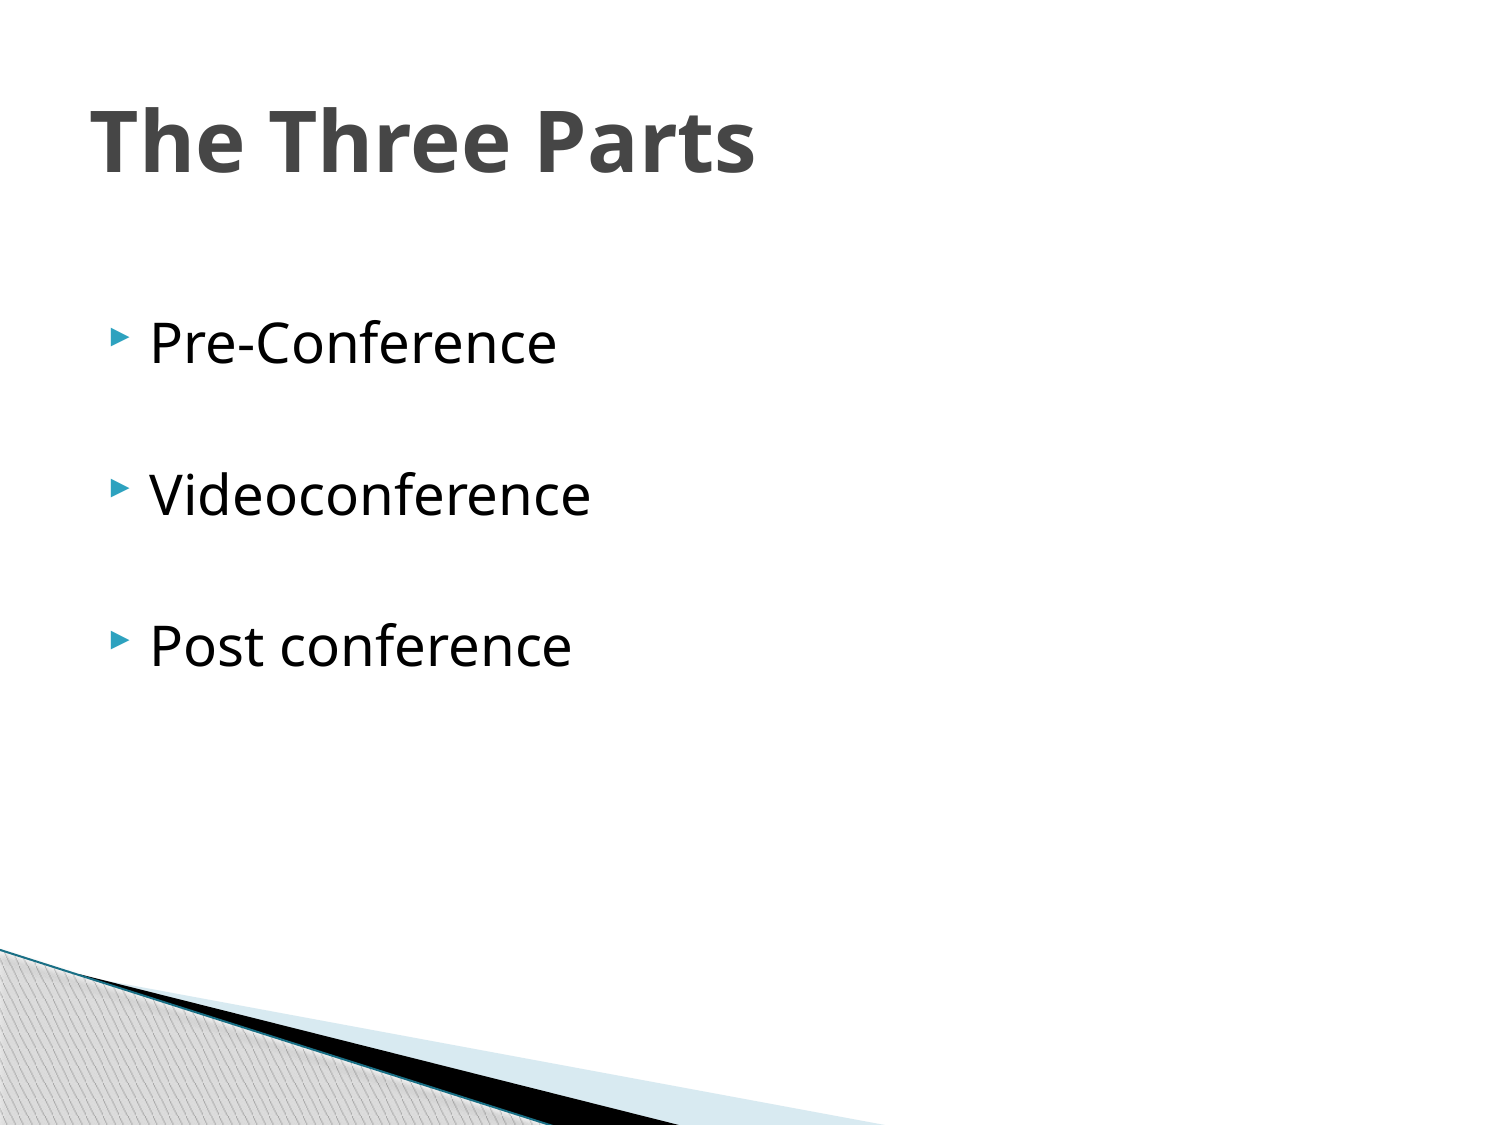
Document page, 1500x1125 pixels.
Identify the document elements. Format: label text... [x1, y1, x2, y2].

list Pre-Conference Videoconference Post conference [75, 299, 1425, 986]
title The Three Parts [75, 45, 1425, 233]
